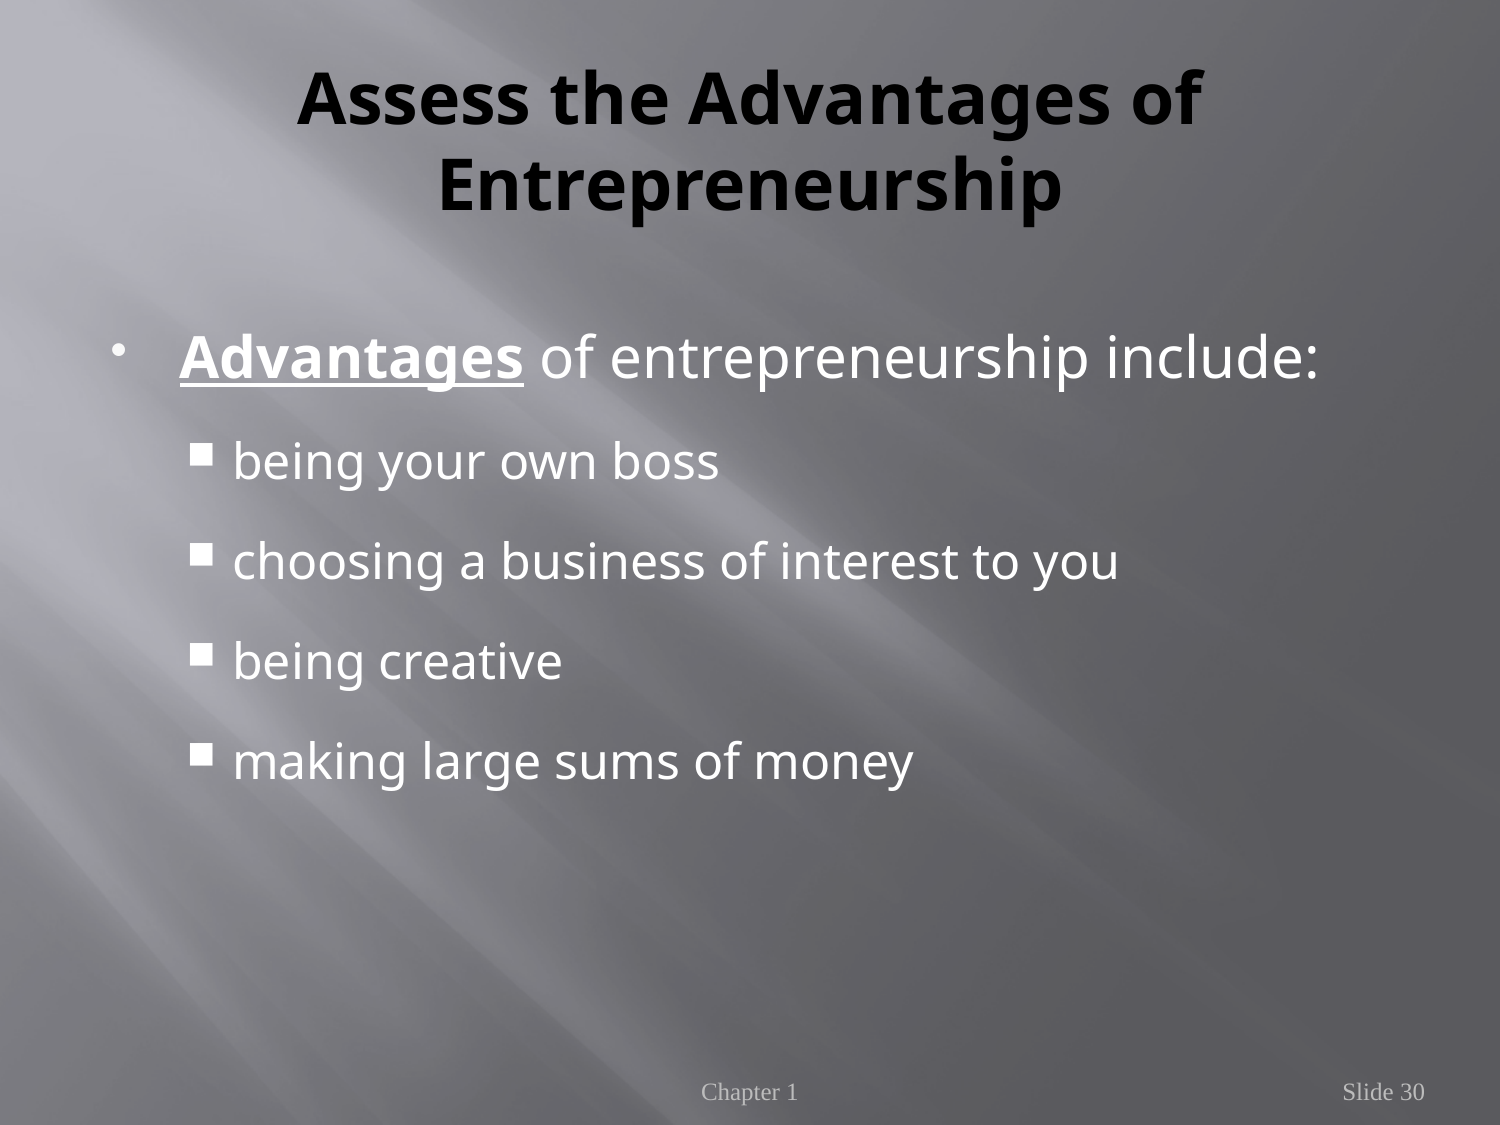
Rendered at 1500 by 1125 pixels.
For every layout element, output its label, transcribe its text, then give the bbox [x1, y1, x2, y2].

footer Chapter 1 [512, 1052, 988, 1113]
list Advantages of entrepreneurship include: being your own boss choosing a business of interest to you being creative making large sums of money [75, 312, 1425, 1035]
title Assess the Advantages of Entrepreneurship [75, 45, 1425, 233]
slide_number Slide 30 [1299, 1052, 1425, 1113]
